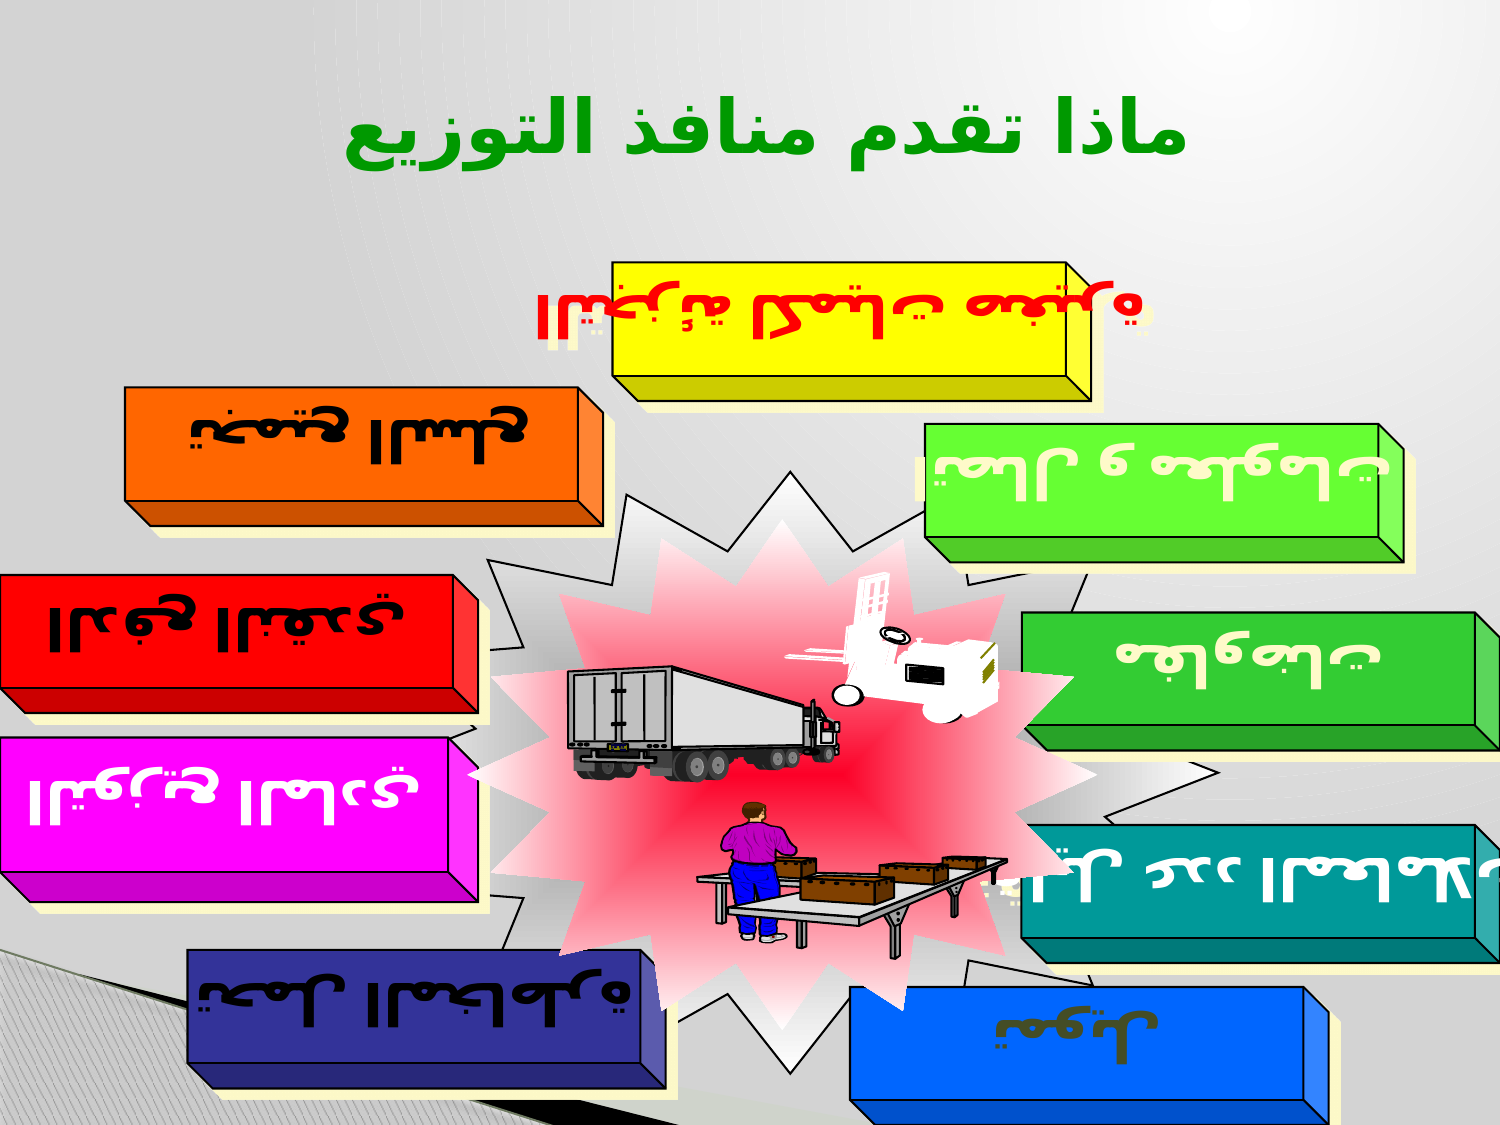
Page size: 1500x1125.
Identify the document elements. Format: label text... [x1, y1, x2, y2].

text_box [912, 511, 924, 518]
text_box الدفع النقدي [0, 575, 460, 714]
text_box التجزئة لكميات صغيرة [612, 262, 1092, 401]
text_box [450, 734, 460, 747]
text_box مفاوضات [1104, 612, 1500, 751]
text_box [466, 518, 1098, 1031]
text_box [1104, 762, 1219, 825]
text_box [753, 471, 827, 518]
text_box اتصال و معلومات [924, 423, 1404, 563]
text_box التوزيع المادي [0, 737, 460, 903]
text_box تحمل المخاطرة [187, 949, 666, 1089]
text_box تجميع السلع [125, 387, 604, 527]
text_box [765, 1042, 816, 1074]
text_box [622, 494, 669, 518]
text_box تقليل عدد المعاملات [1104, 825, 1500, 964]
text_box تمويل [849, 986, 1329, 1125]
text_box ماذا تقدم منافذ التوزيع [210, 74, 1325, 172]
